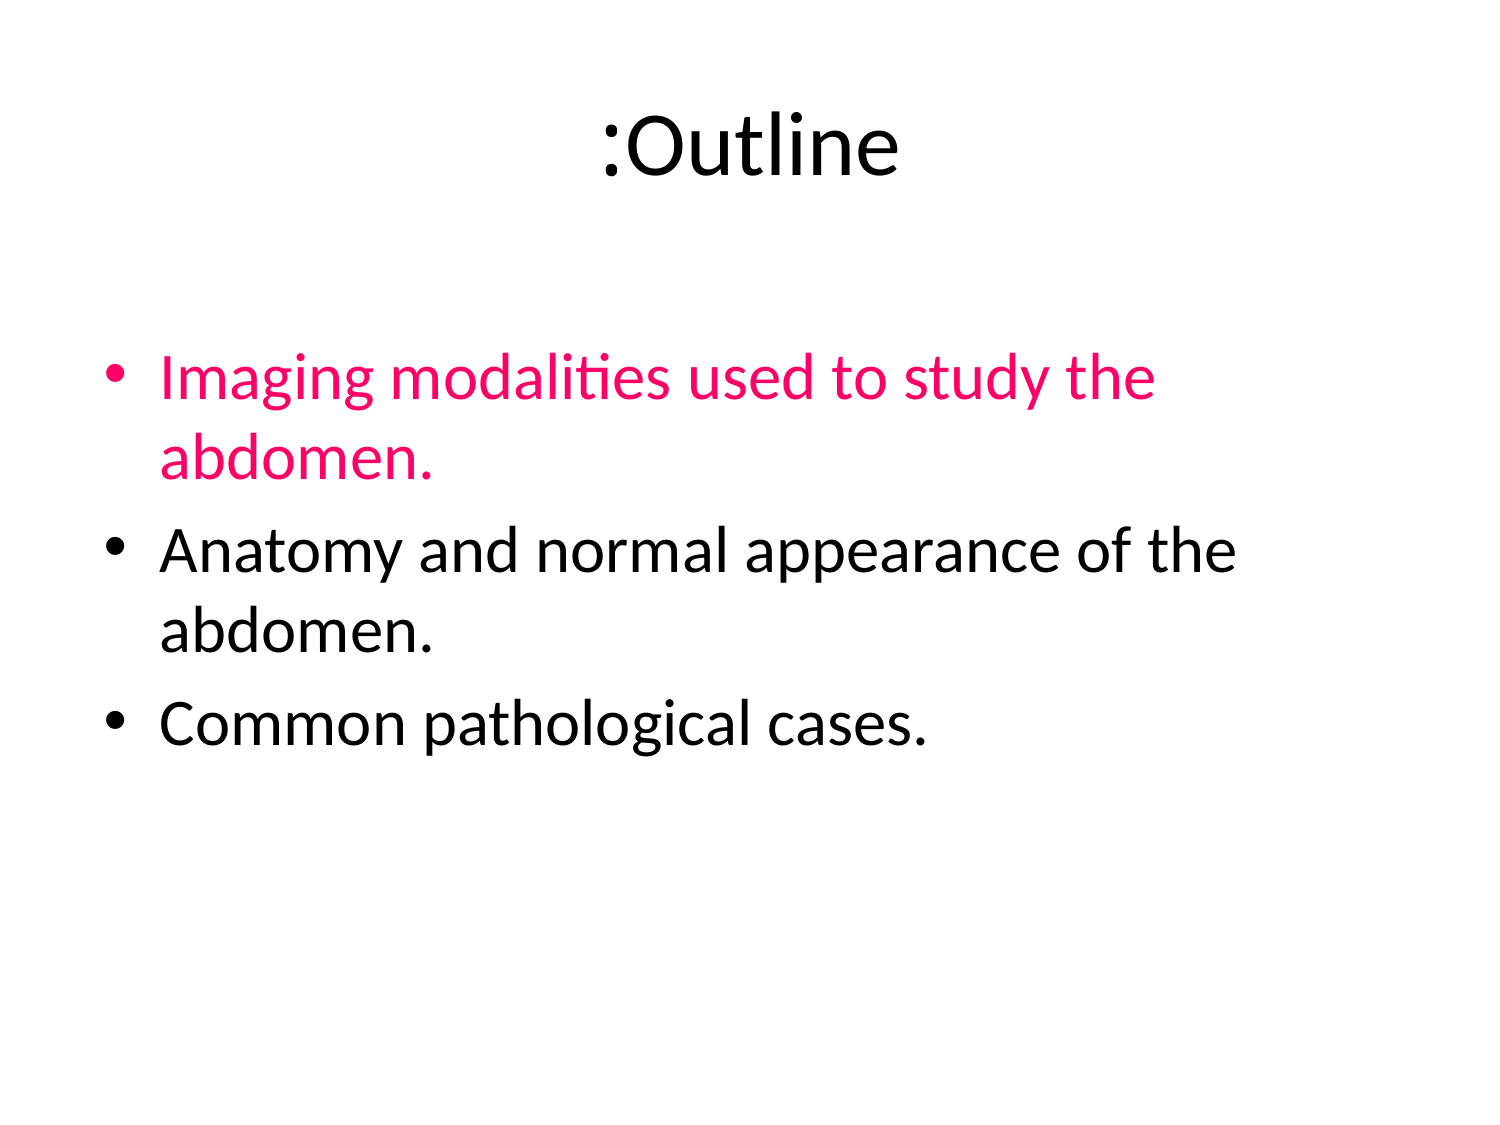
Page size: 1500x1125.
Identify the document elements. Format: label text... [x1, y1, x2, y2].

list Imaging modalities used to study the abdomen. Anatomy and normal appearance of the abdomen. Common pathological cases. [88, 324, 1436, 1000]
title Outline: [75, 45, 1425, 233]
